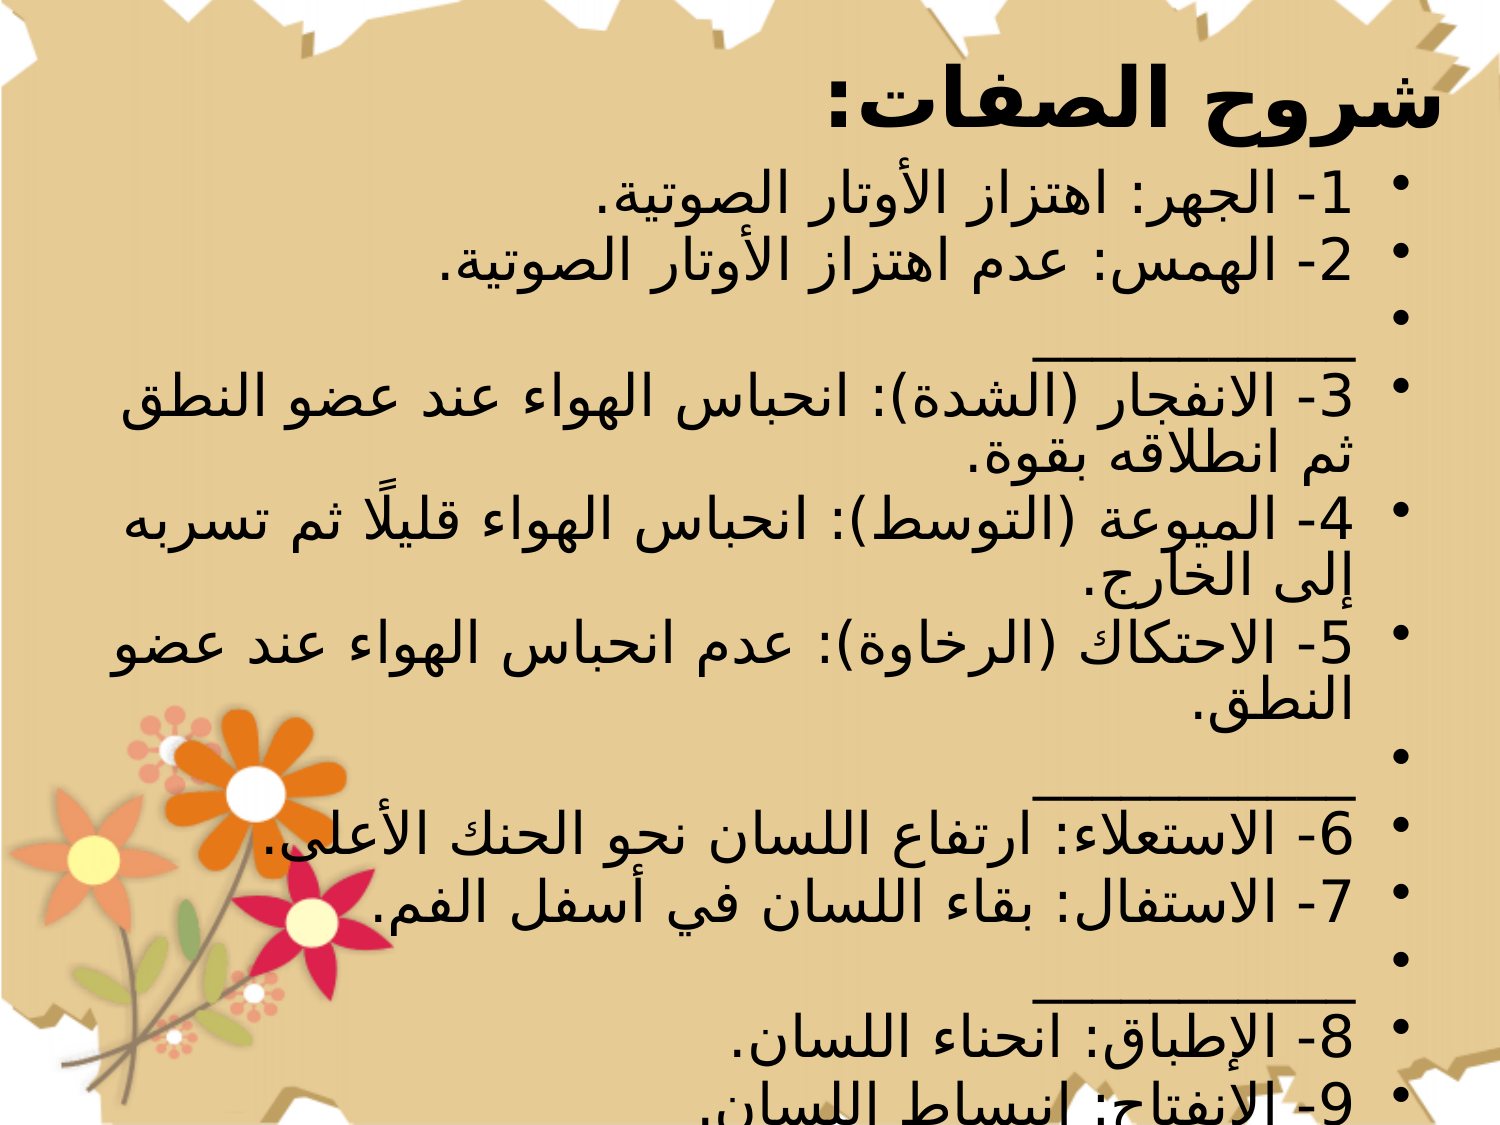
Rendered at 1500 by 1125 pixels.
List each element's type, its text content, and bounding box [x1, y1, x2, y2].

picture [0, 0, 1500, 1125]
list 1- الجهر: اهتزاز الأوتار الصوتية. 2- الهمس: عدم اهتزاز الأوتار الصوتية. ___________ 3- الانفجار (الشدة): انحباس الهواء عند عضو النطق ثم انطلاقه بقوة. 4- الميوعة (التوسط): انحباس الهواء قليلًا ثم تسربه إلى الخارج. 5- الاحتكاك (الرخاوة): عدم انحباس الهواء عند عضو النطق. ___________ 6- الاستعلاء: ارتفاع اللسان نحو الحنك الأعلى. 7- الاستفال: بقاء اللسان في أسفل الفم. ___________ 8- الإطباق: انحناء اللسان. 9- الانفتاح: انبساط اللسان. [76, 160, 1427, 904]
title شروح الصفات: [112, 0, 1463, 188]
